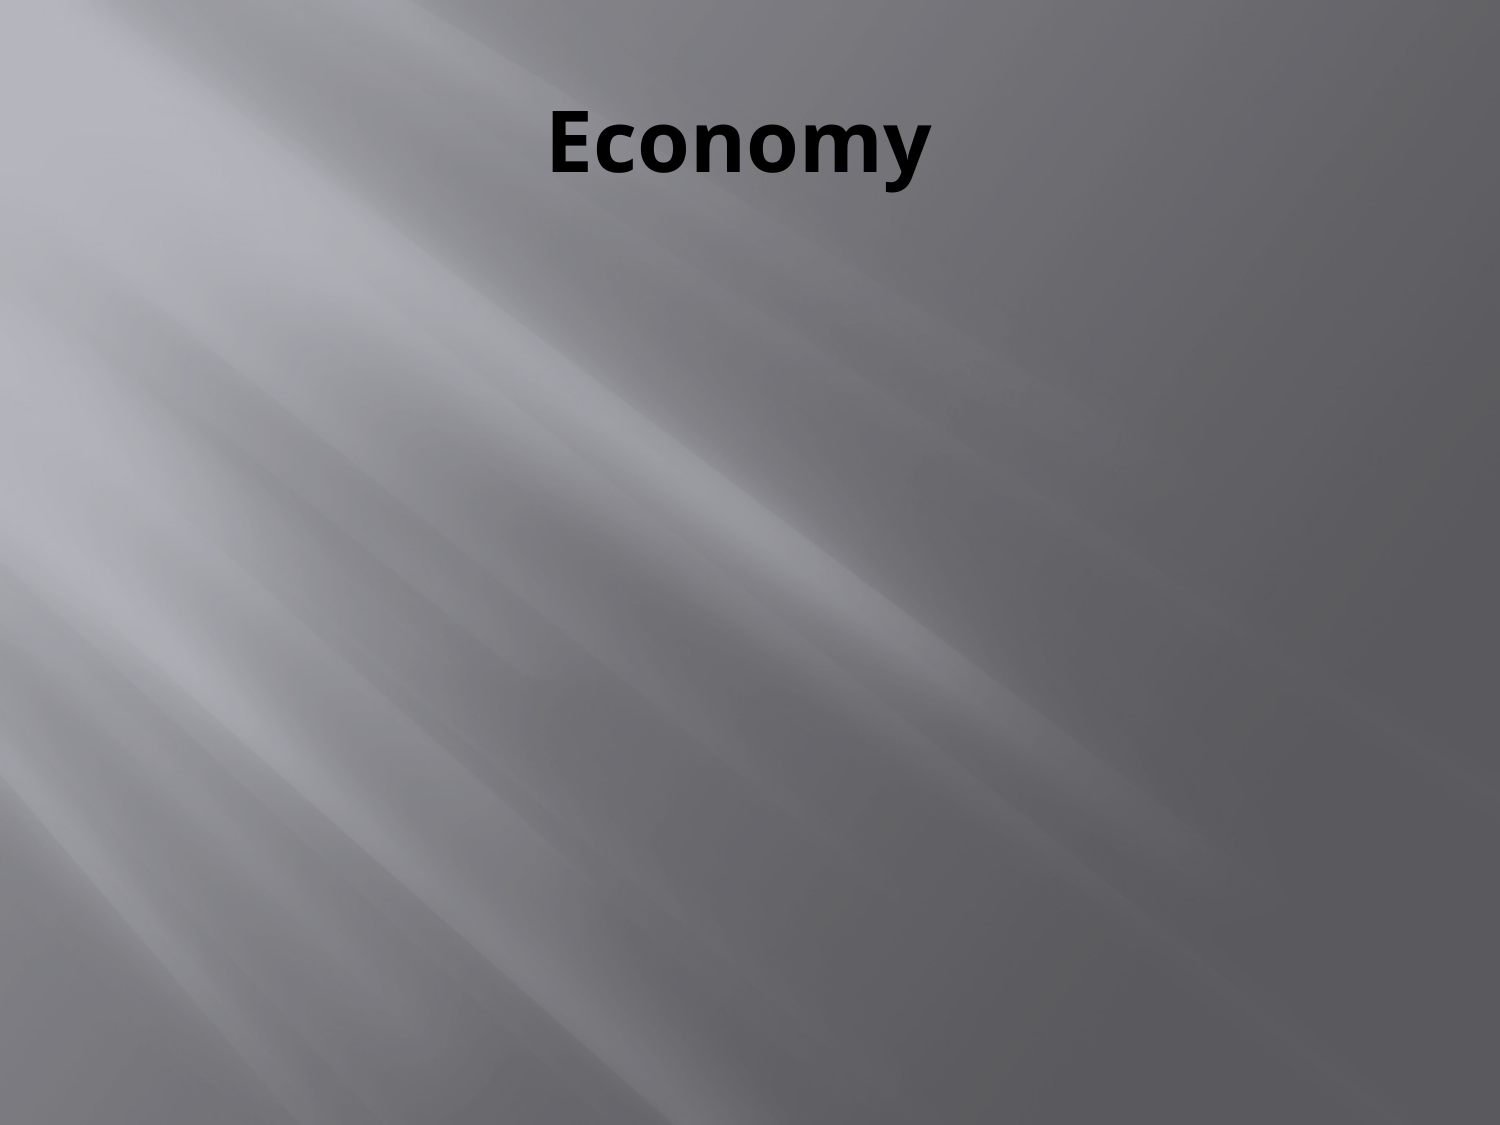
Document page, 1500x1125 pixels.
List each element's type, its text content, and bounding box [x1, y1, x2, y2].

title Economy [75, 45, 1425, 233]
